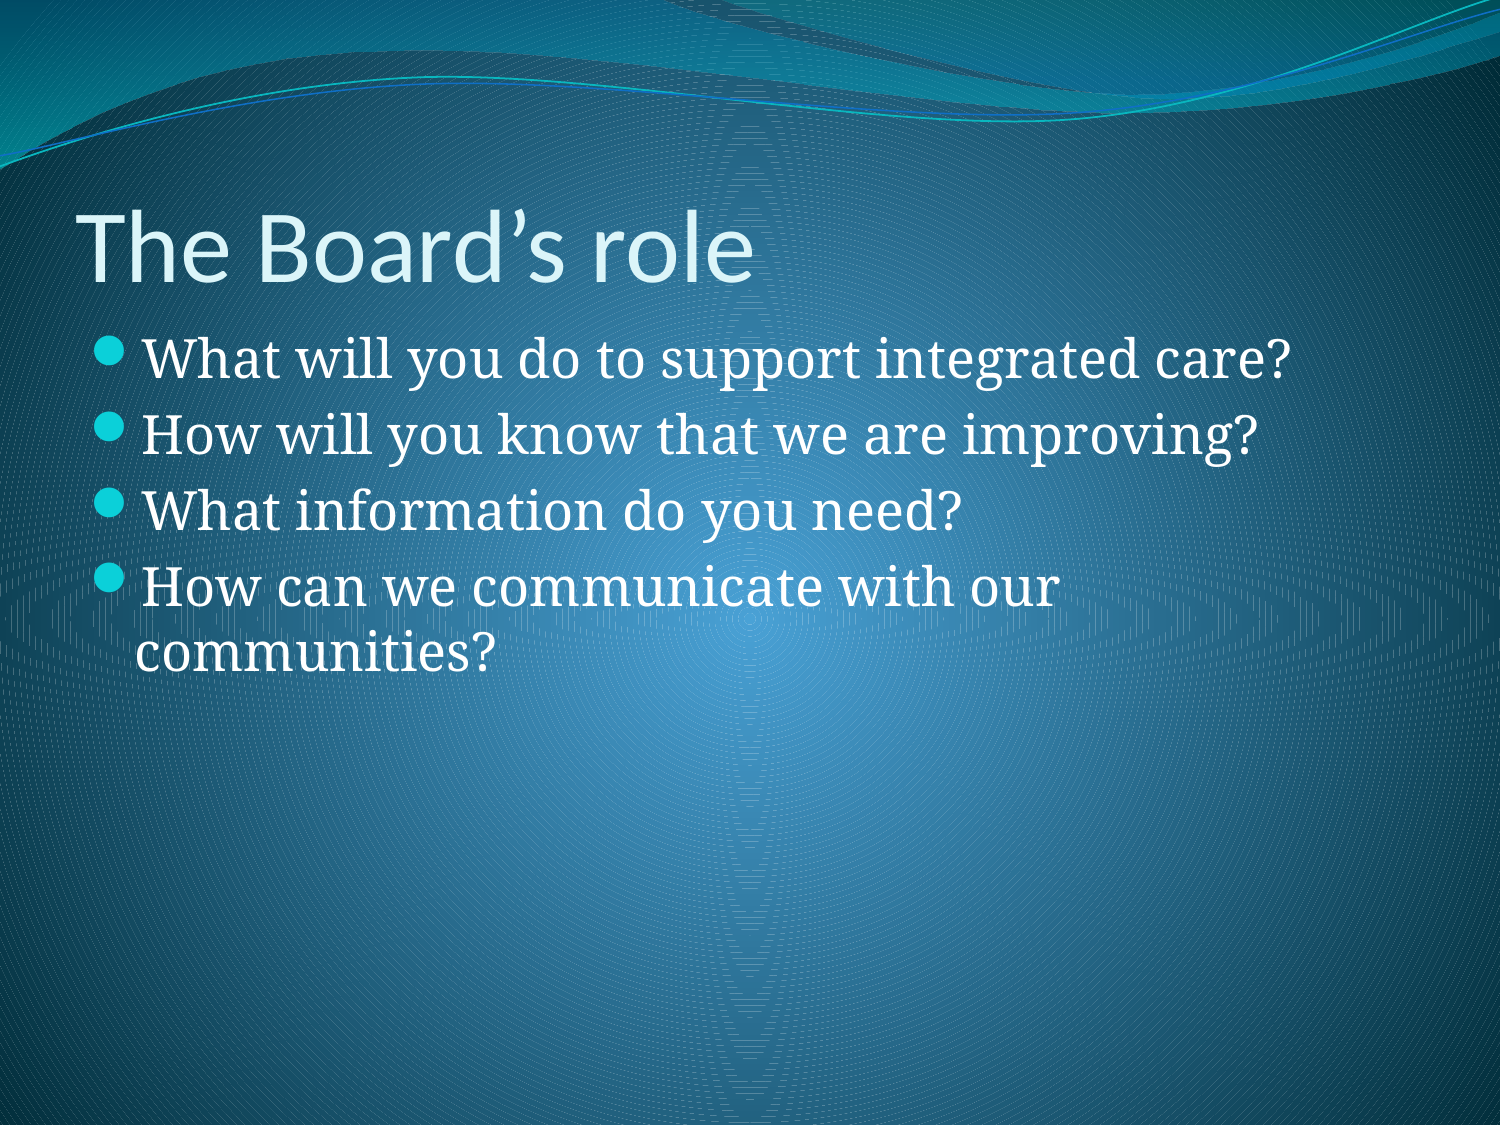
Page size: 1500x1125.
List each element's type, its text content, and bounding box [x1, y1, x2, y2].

title The Board’s role [75, 115, 1425, 303]
list What will you do to support integrated care? How will you know that we are improving? What information do you need? How can we communicate with our communities? [75, 317, 1425, 1038]
